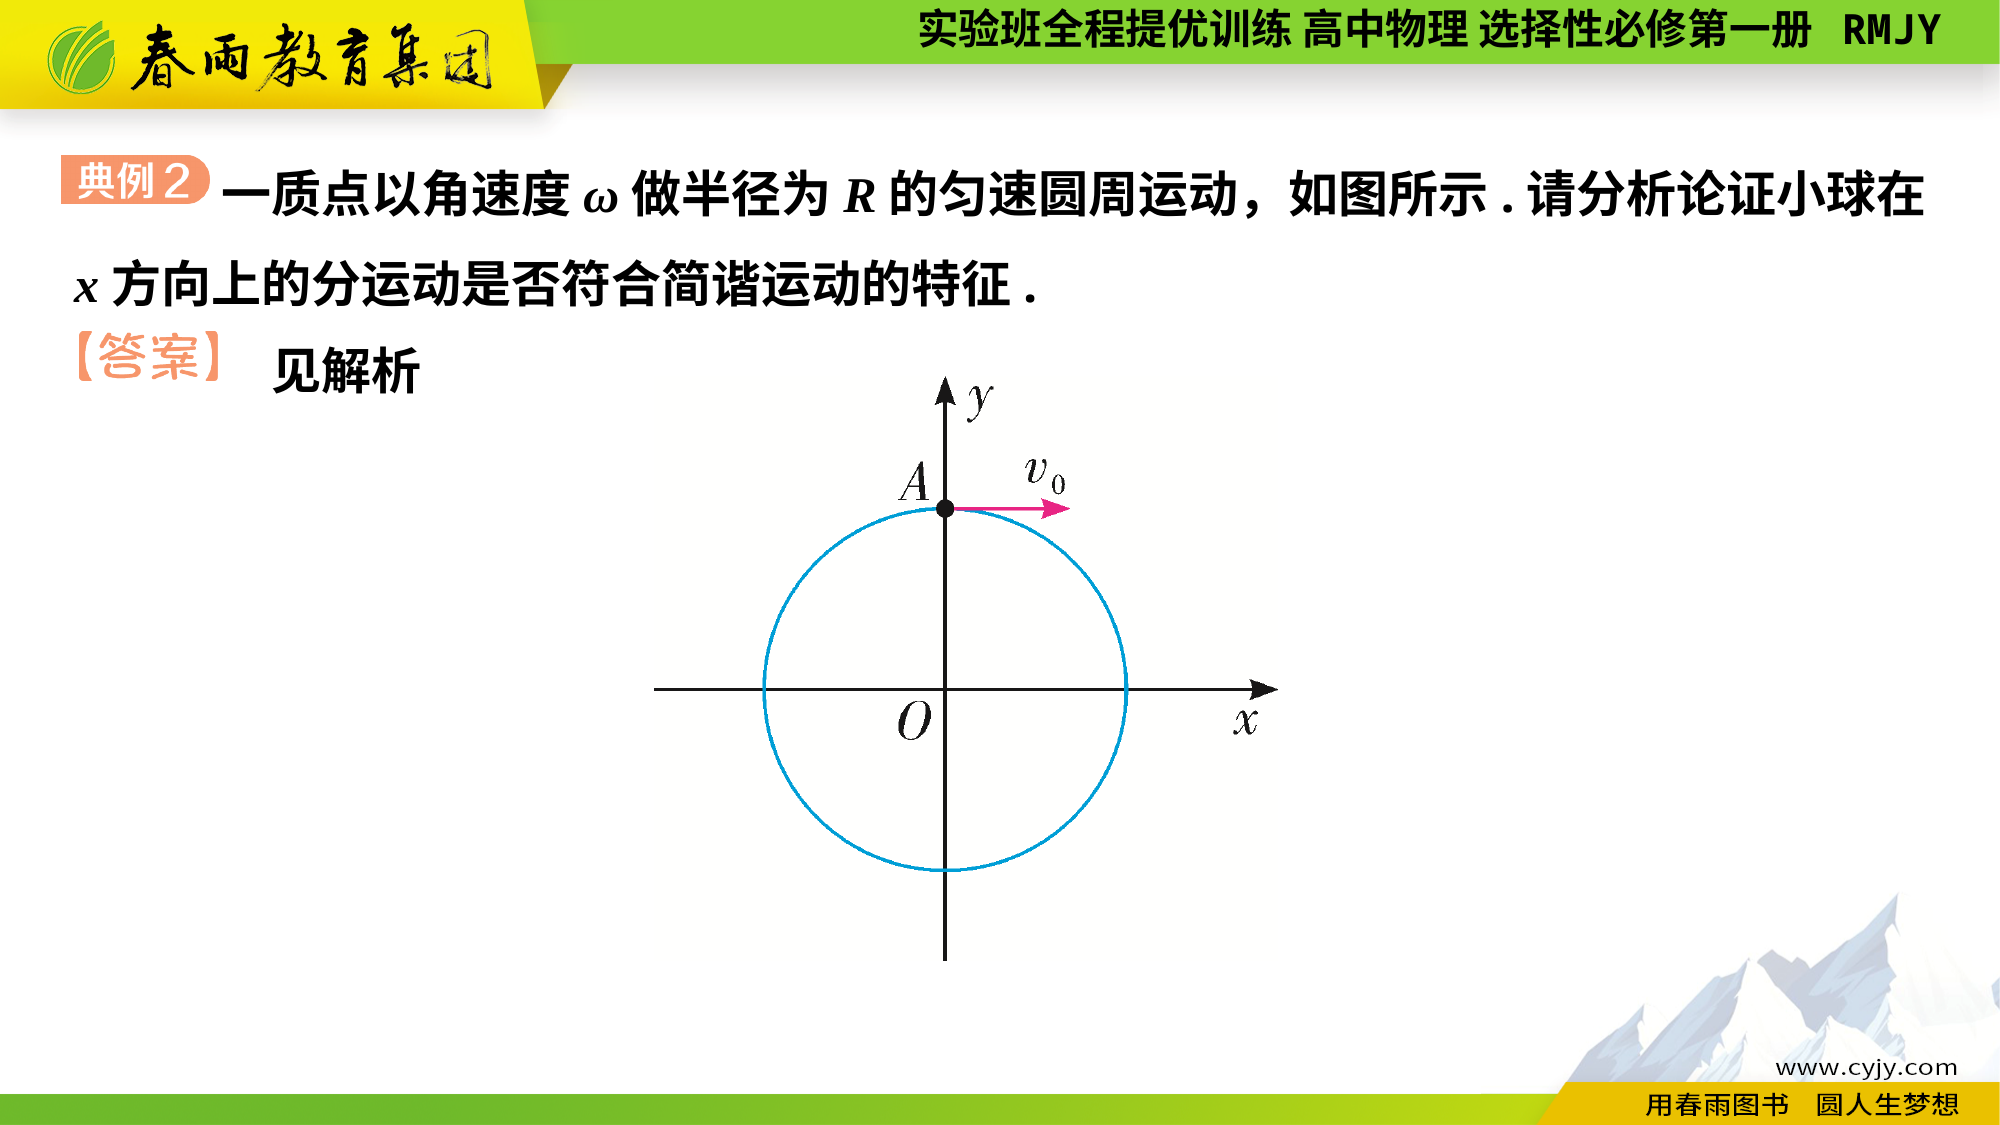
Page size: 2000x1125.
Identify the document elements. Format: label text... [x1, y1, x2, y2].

picture [0, 0, 2000, 1125]
text_box 见解析 [257, 302, 437, 408]
list 一质点以角速度ω做半径为R的匀速圆周运动，如图所示.请分析论证小球在x方向上的分运动是否符合简谐运动的特征. [59, 125, 1944, 323]
